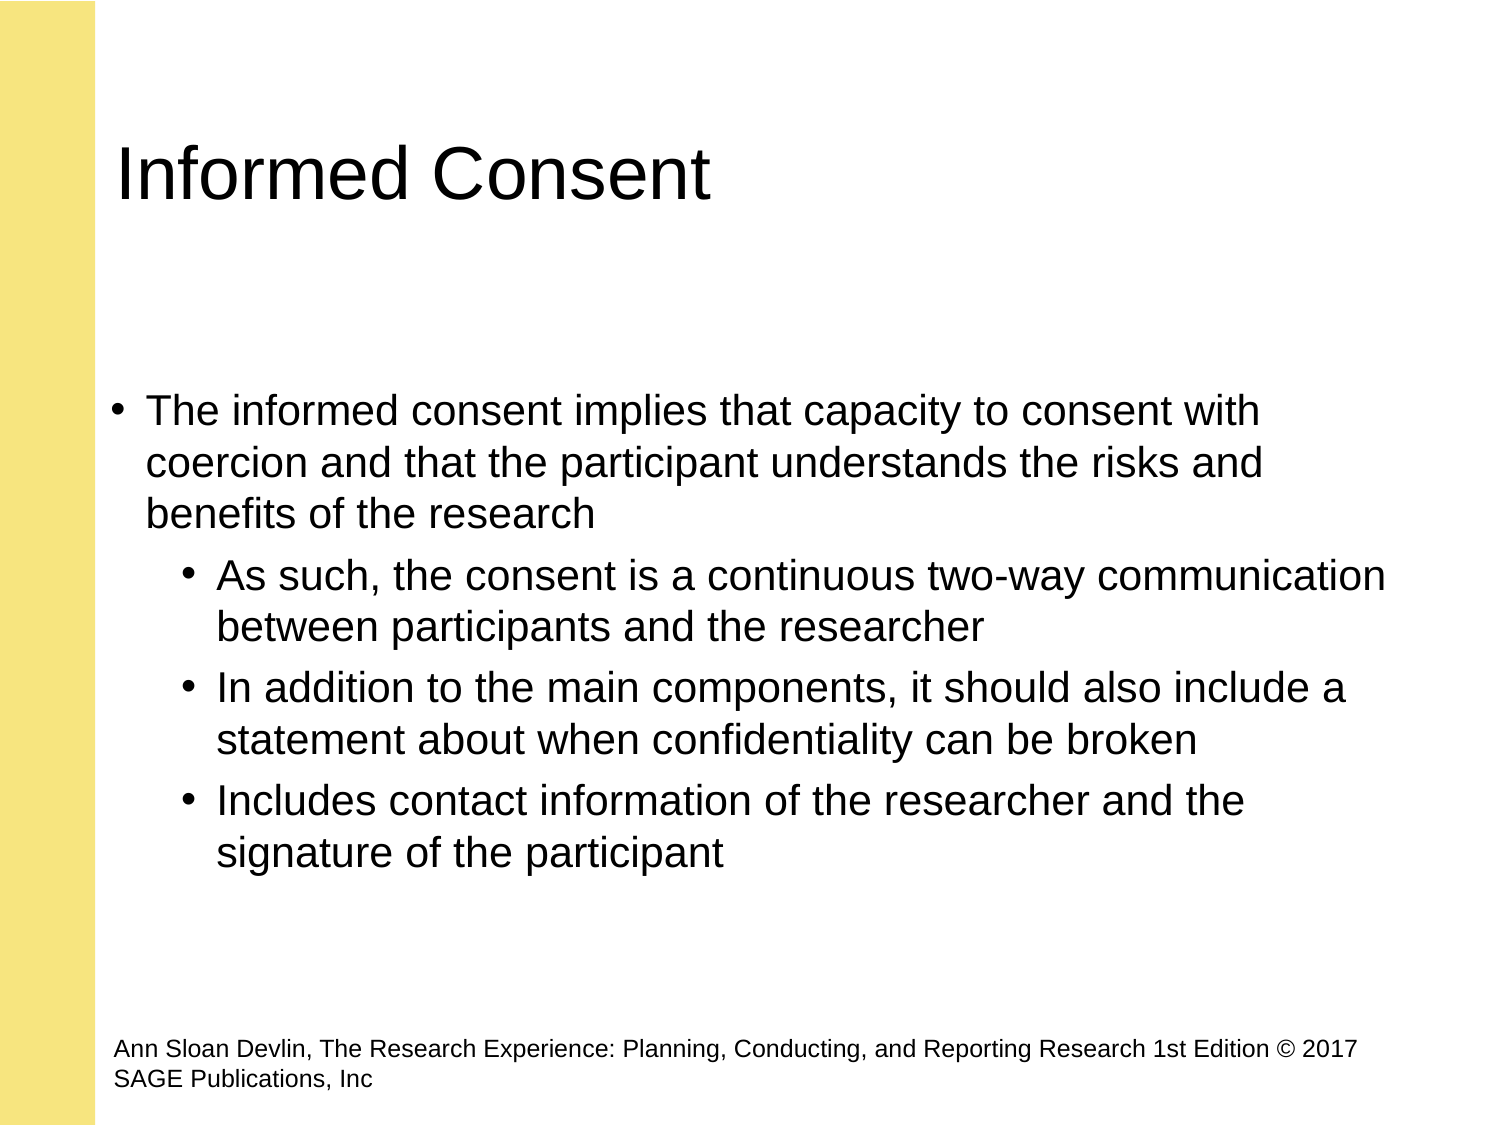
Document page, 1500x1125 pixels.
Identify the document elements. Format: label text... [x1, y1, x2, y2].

list The informed consent implies that capacity to consent with coercion and that the participant understands the risks and benefits of the research As such, the consent is a continuous two-way communication between participants and the researcher In addition to the main components, it should also include a statement about when confidentiality can be broken Includes contact information of the researcher and the signature of the participant [95, 375, 1435, 886]
title Informed Consent [100, 120, 746, 230]
picture [0, 1, 96, 1125]
